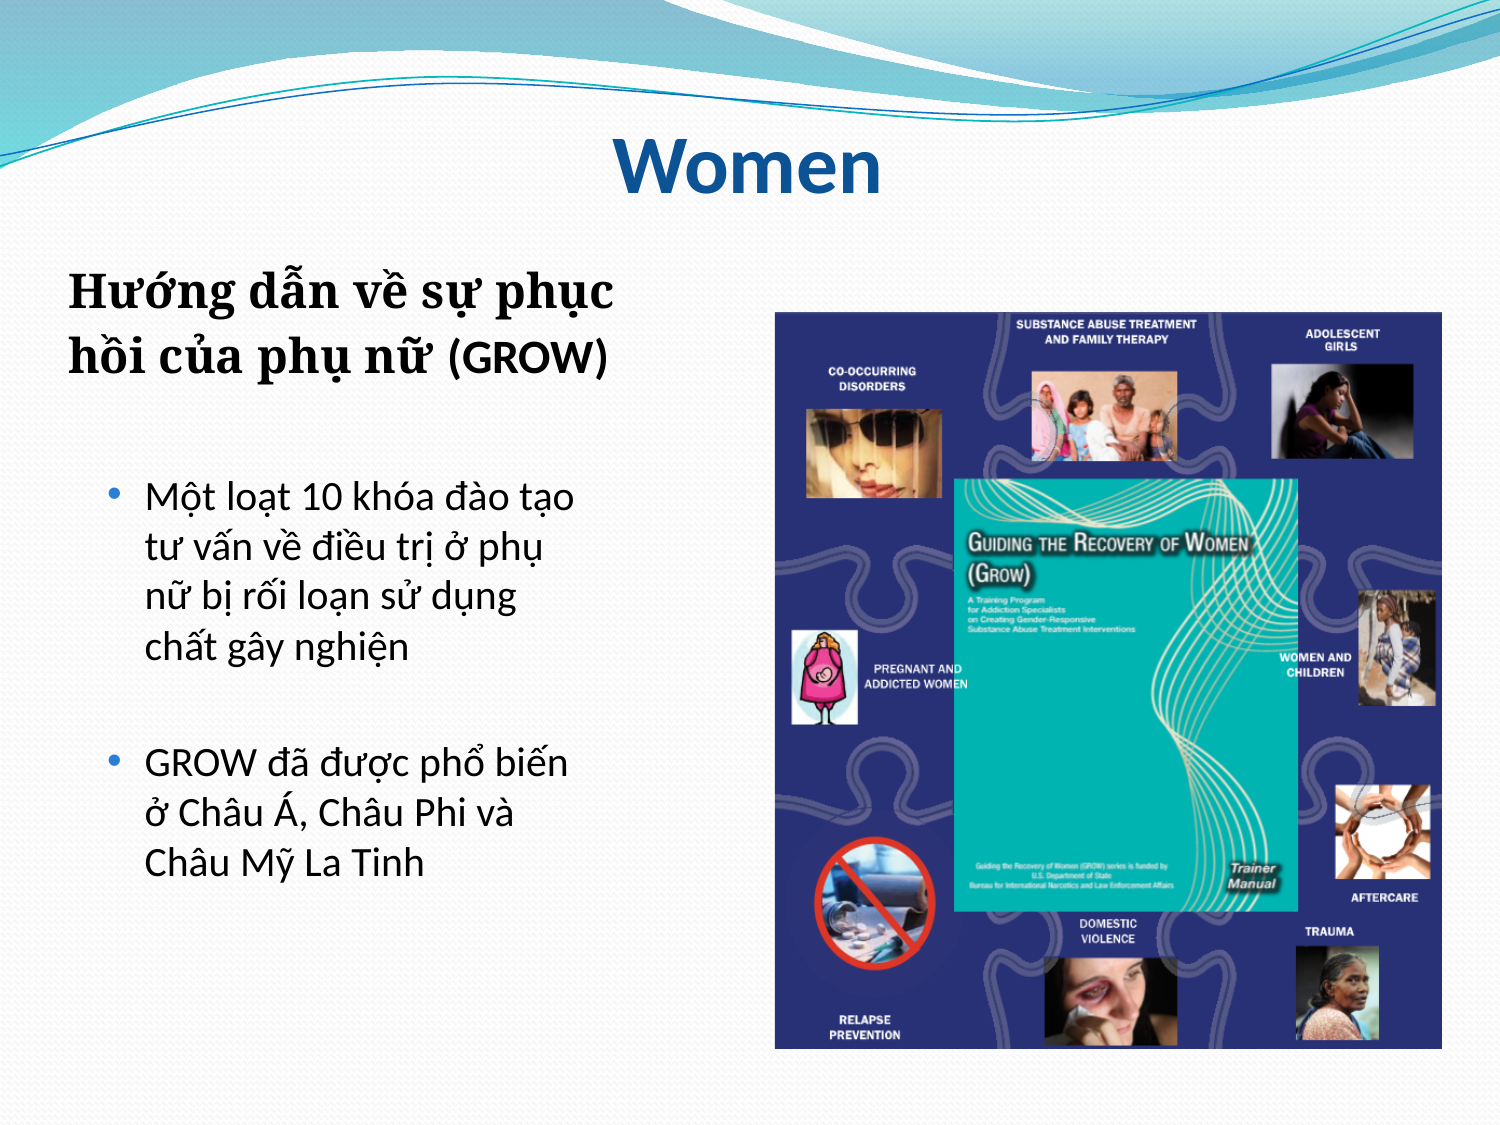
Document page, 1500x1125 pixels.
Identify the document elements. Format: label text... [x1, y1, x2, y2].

list Hướng dẫn về sự phục hồi của phụ nữ (GROW) [35, 249, 636, 398]
title Women [0, 75, 1498, 263]
text_box Một loạt 10 khóa đào tạo tư vấn về điều trị ở phụ nữ bị rối loạn sử dụng chất gây nghiện GROW đã được phổ biến ở Châu Á, Châu Phi và Châu Mỹ La Tinh [24, 460, 613, 893]
picture [774, 312, 1443, 1050]
